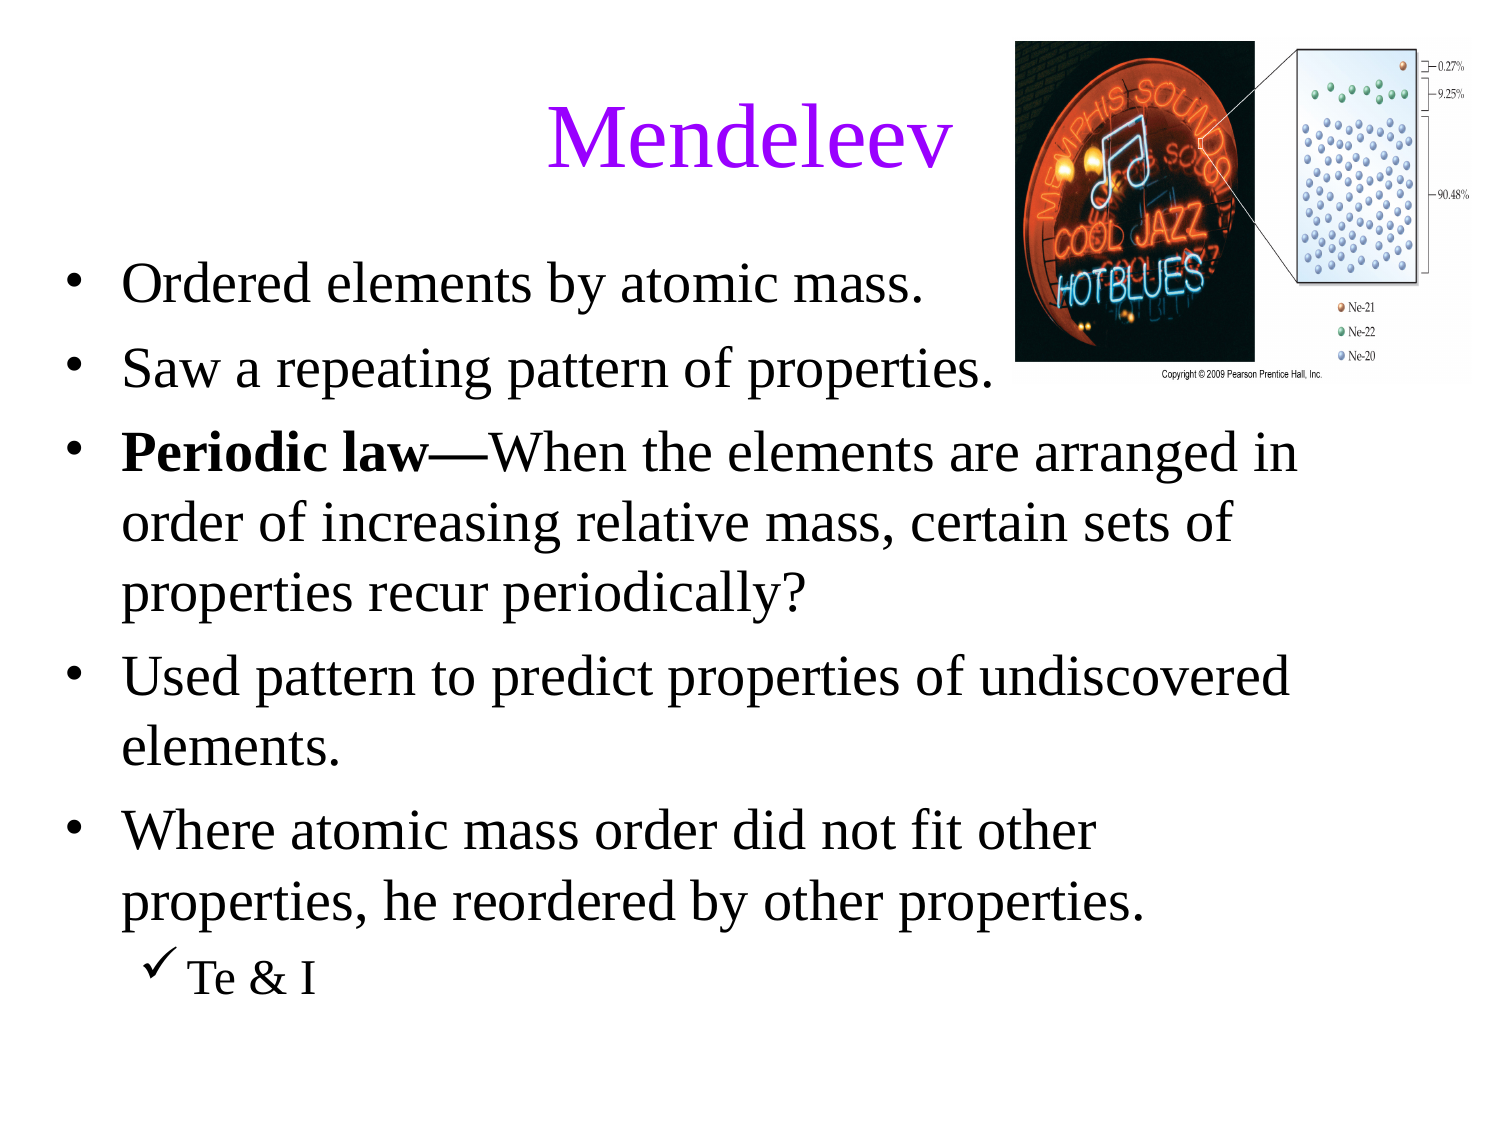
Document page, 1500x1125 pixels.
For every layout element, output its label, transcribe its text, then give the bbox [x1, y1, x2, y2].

picture [1012, 37, 1472, 384]
text_box Ordered elements by atomic mass. Saw a repeating pattern of properties. Periodic law—When the elements are arranged in order of increasing relative mass, certain sets of properties recur periodically? Used pattern to predict properties of undiscovered elements. Where atomic mass order did not fit other properties, he reordered by other properties. Te & I [49, 237, 1325, 1013]
text_box Mendeleev [112, 37, 1010, 225]
